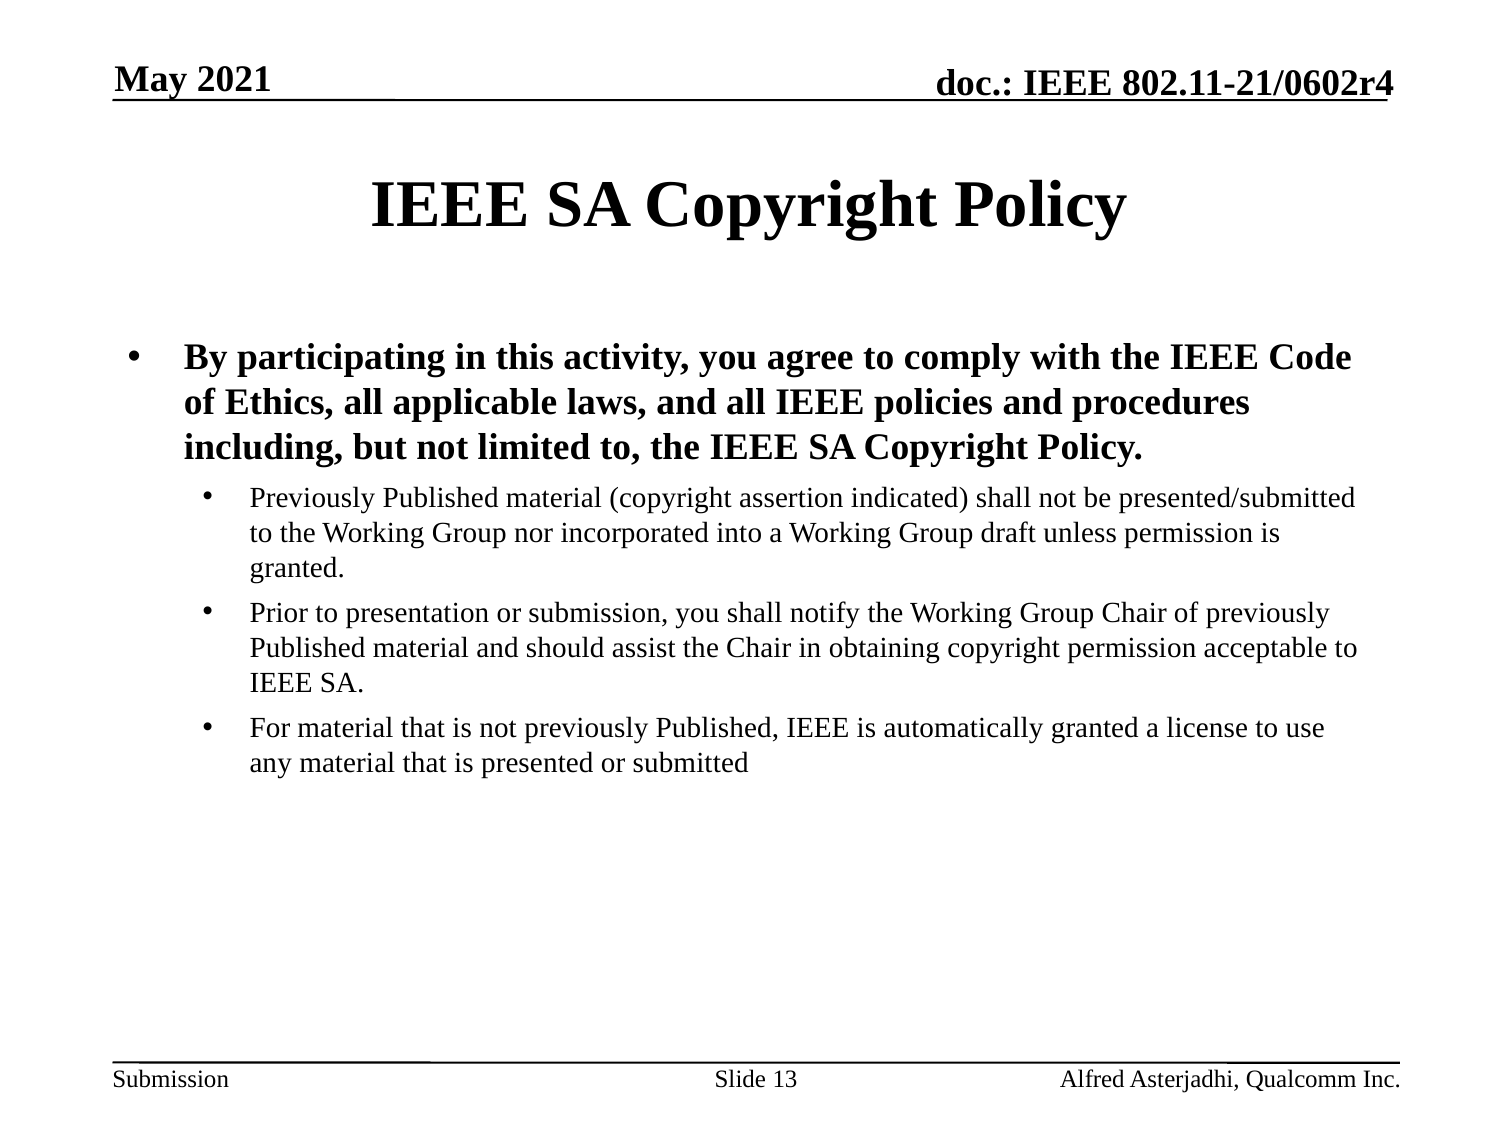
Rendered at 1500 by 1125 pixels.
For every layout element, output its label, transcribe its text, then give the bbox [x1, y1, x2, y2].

footer Alfred Asterjadhi, Qualcomm Inc. [878, 1061, 1402, 1093]
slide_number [114, 54, 423, 100]
list By participating in this activity, you agree to comply with the IEEE Code of Ethics, all applicable laws, and all IEEE policies and procedures including, but not limited to, the IEEE SA Copyright Policy. Previously Published material (copyright assertion indicated) shall not be presented/submitted to the Working Group nor incorporated into a Working Group draft unless permission is granted. Prior to presentation or submission, you shall notify the Working Group Chair of previously Published material and should assist the Chair in obtaining copyright permission acceptable to IEEE SA. For material that is not previously Published, IEEE is automatically granted a license to use any material that is presented or submitted [112, 324, 1388, 1000]
title IEEE SA Copyright Policy [112, 112, 1388, 288]
slide_number Slide 13 [712, 1061, 800, 1123]
